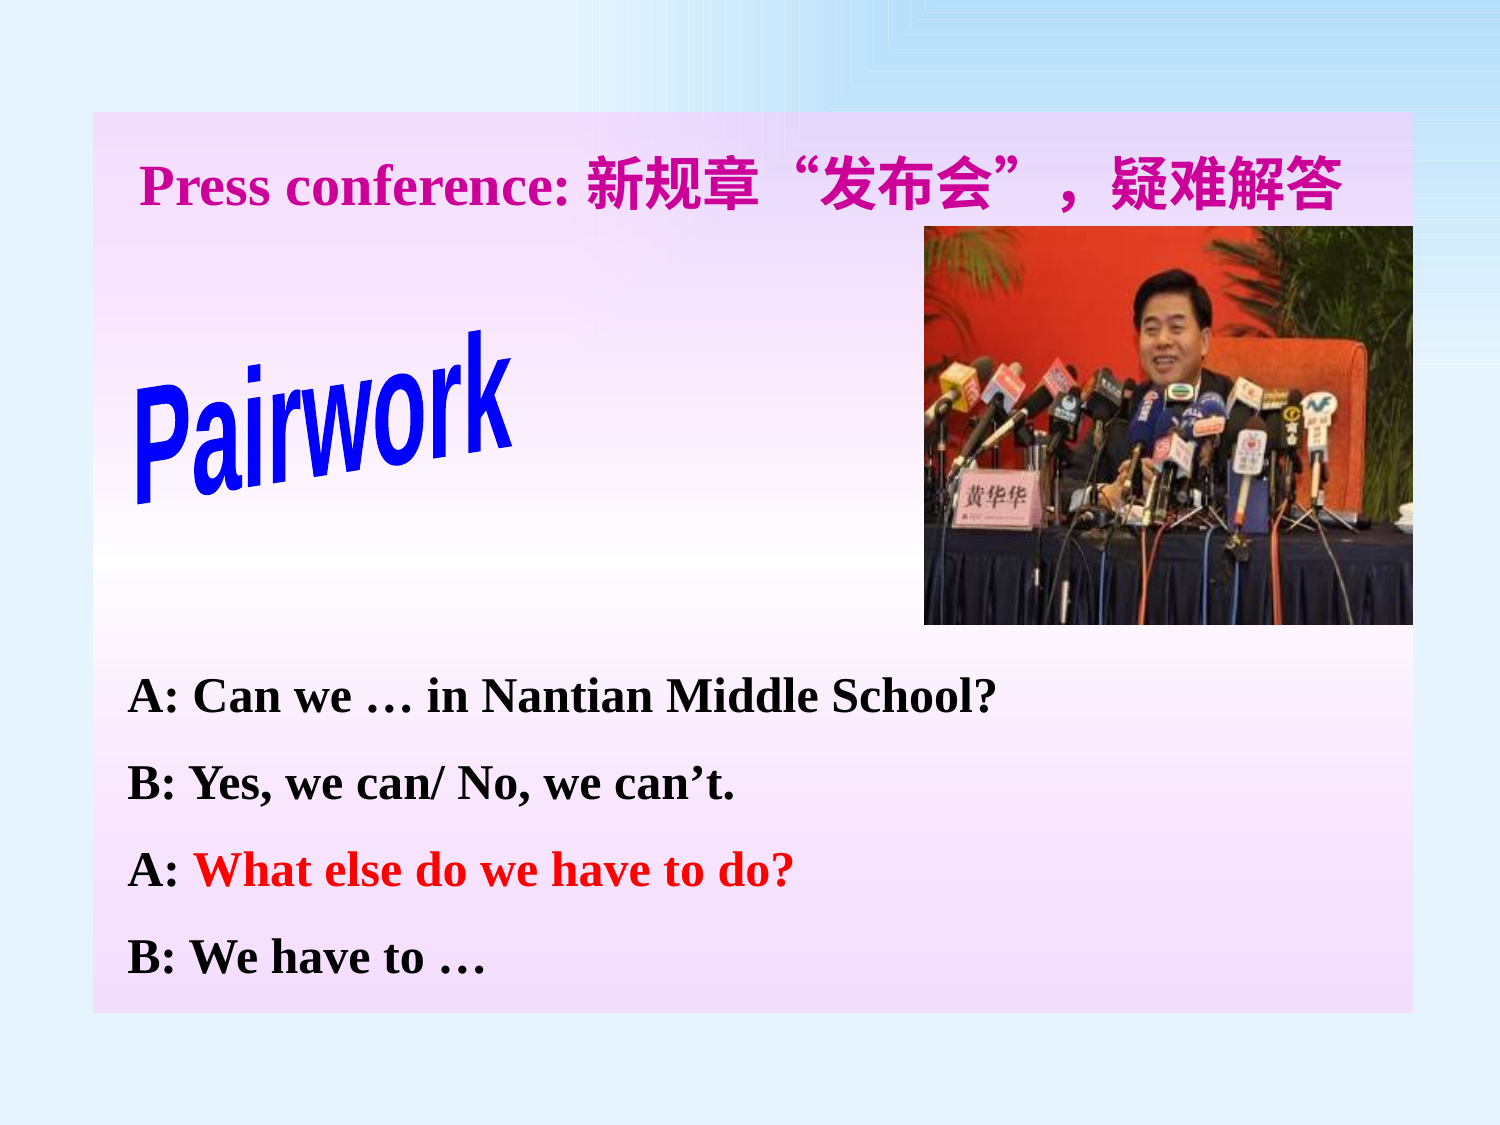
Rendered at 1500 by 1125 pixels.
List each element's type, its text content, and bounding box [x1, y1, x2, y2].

picture [924, 226, 1413, 626]
text_box [93, 112, 1413, 1013]
text_box Press conference:新规章“发布会”，疑难解答 [124, 118, 1388, 225]
text_box A: Can we … in Nantian Middle School? B: Yes, we can/ No, we can’t. A: What else do we have to do? B: We have to … [112, 643, 1363, 992]
